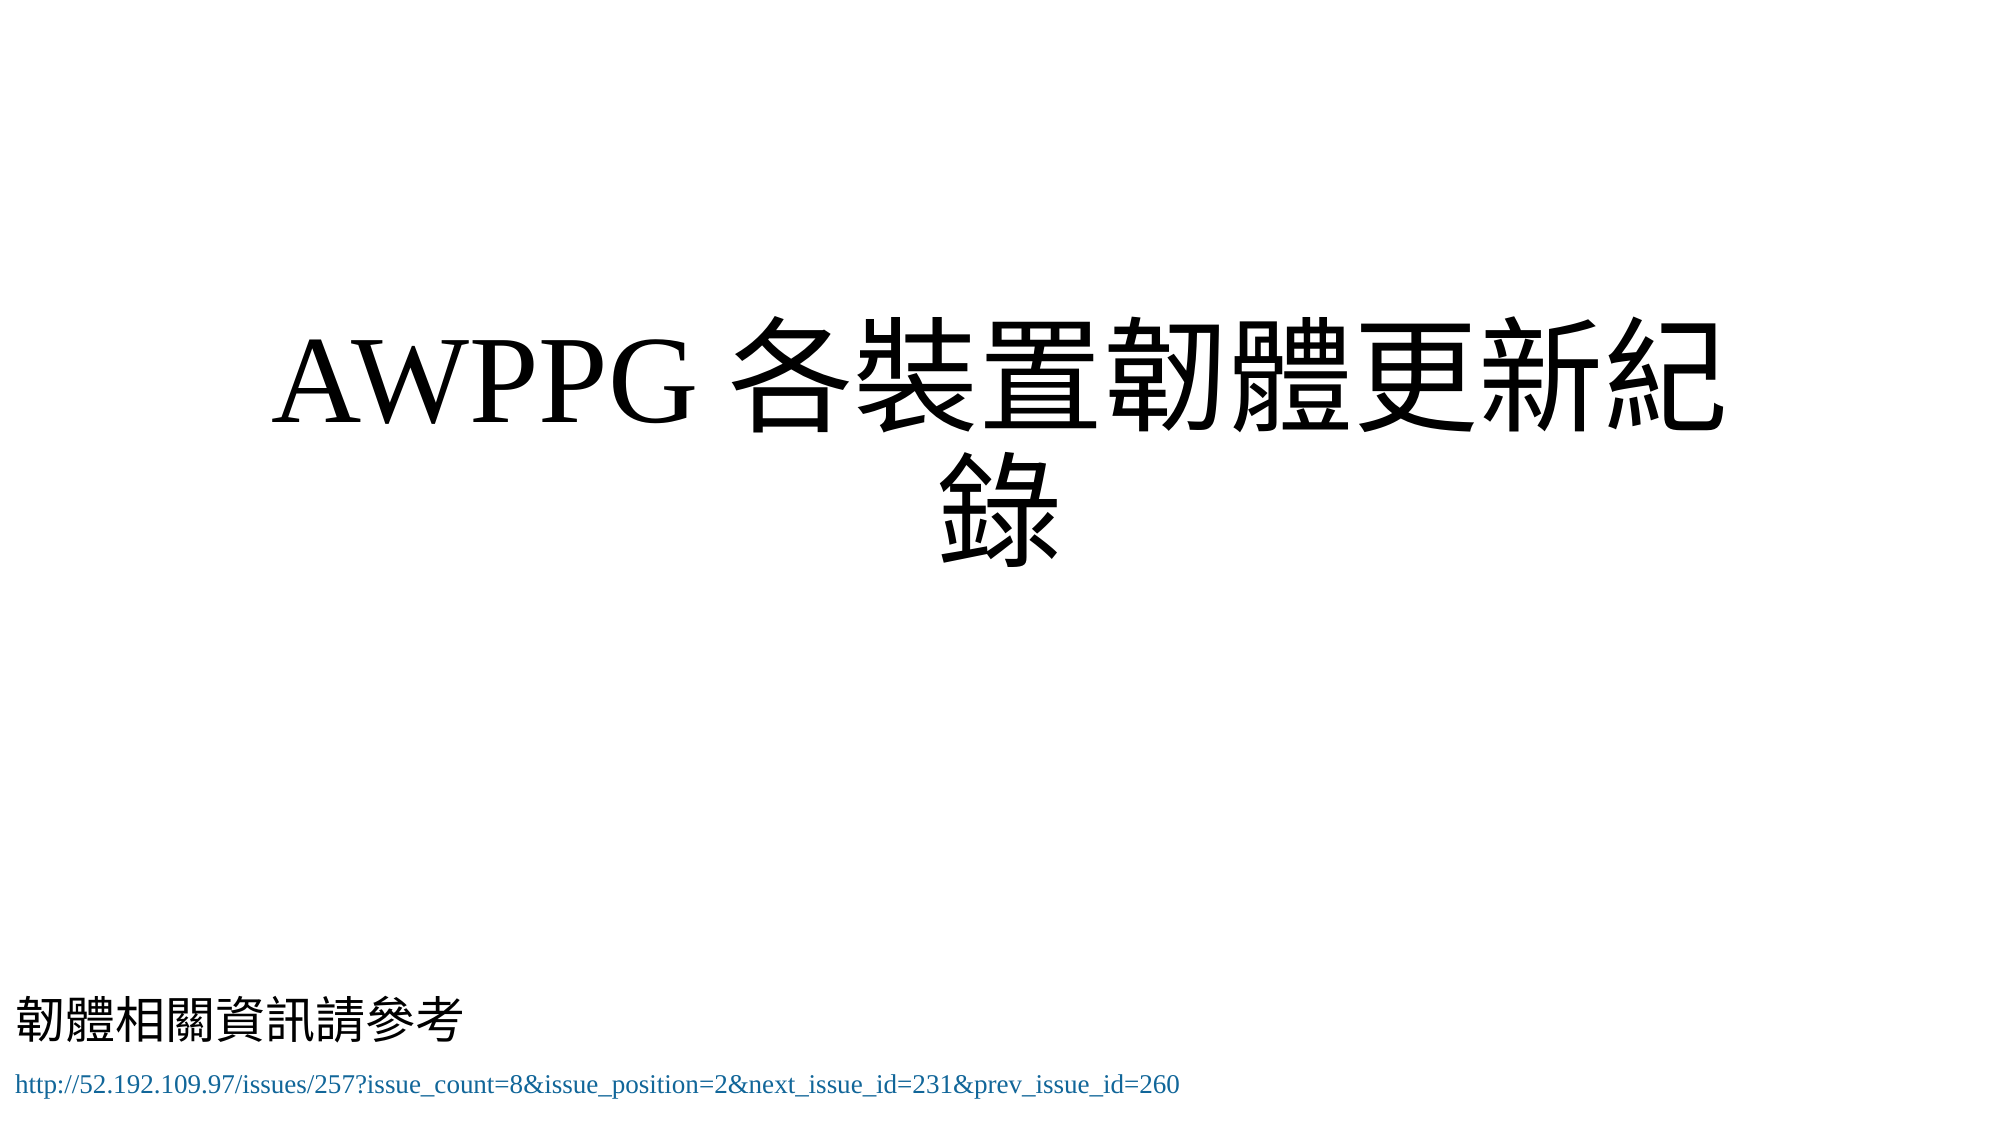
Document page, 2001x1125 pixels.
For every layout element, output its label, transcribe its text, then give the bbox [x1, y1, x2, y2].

subtitle 韌體相關資訊請參考 http://52.192.109.97/issues/257?issue_count=8&issue_position=2&next_issue_id=231&prev_issue_id=260 [0, 987, 1224, 1125]
title AWPPG各裝置韌體更新紀錄 [207, 235, 1793, 593]
